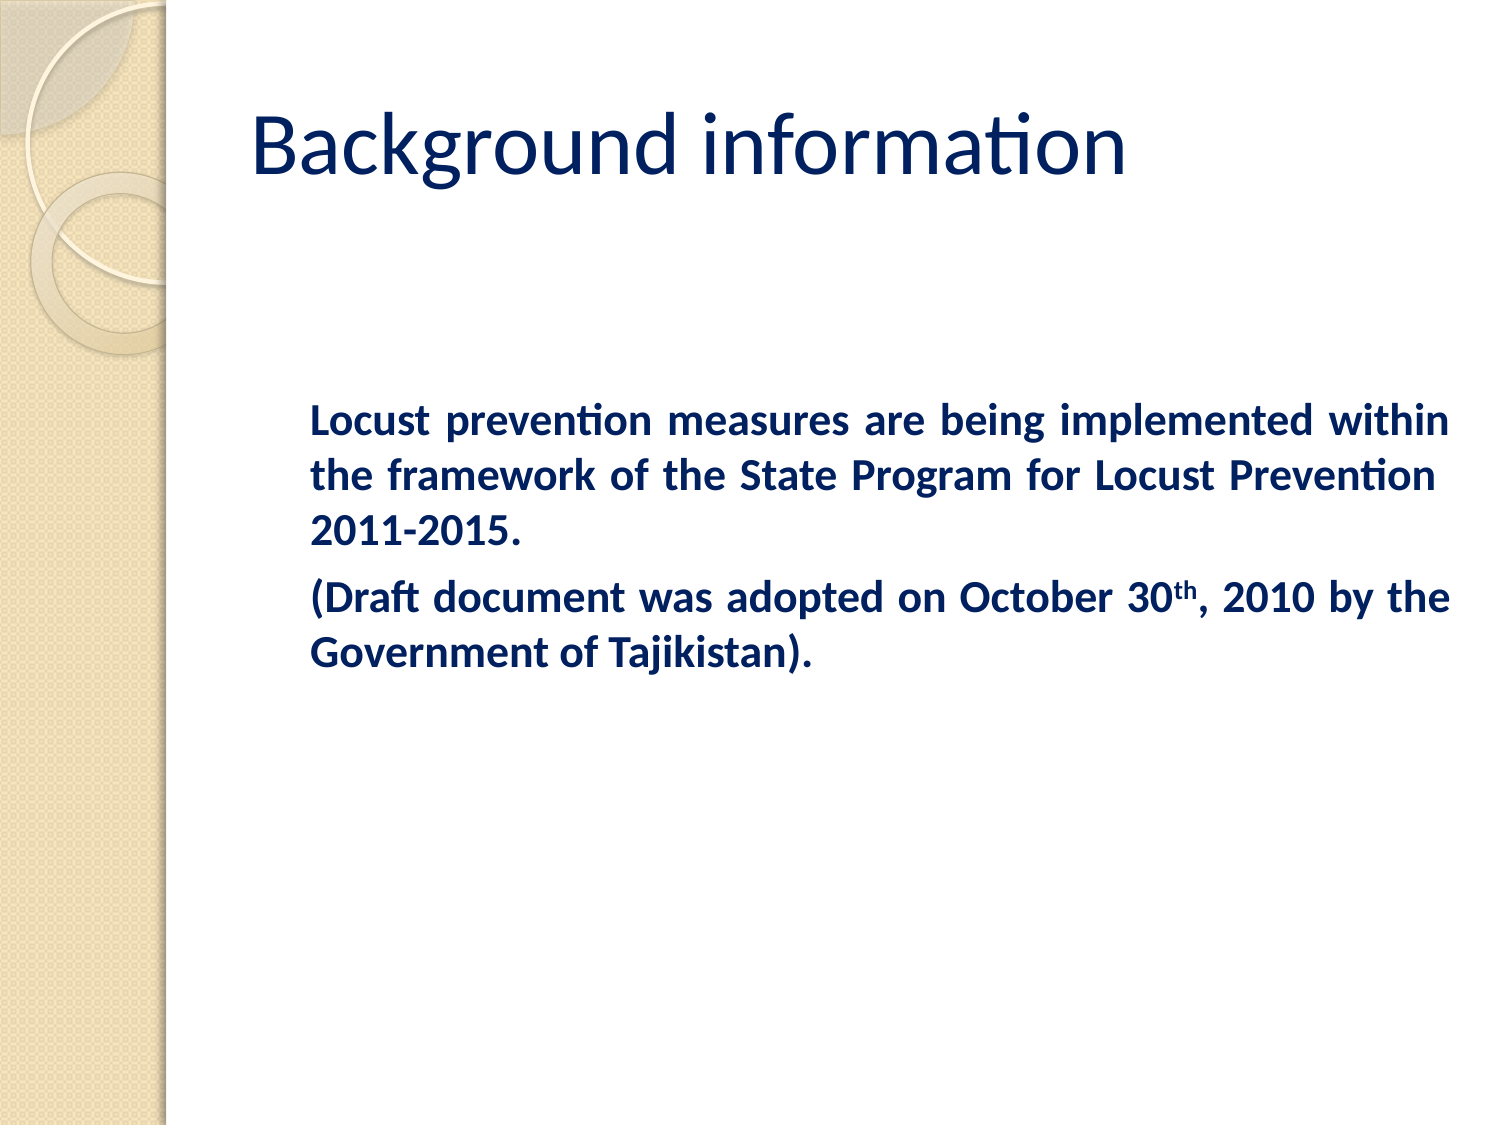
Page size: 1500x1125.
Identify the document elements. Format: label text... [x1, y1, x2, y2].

title Background information [235, 45, 1466, 233]
list Locust prevention measures are being implemented within the framework of the State Program for Locust Prevention 2011-2015. (Draft document was adopted on October 30th, 2010 by the Government of Tajikistan). [235, 237, 1466, 1125]
